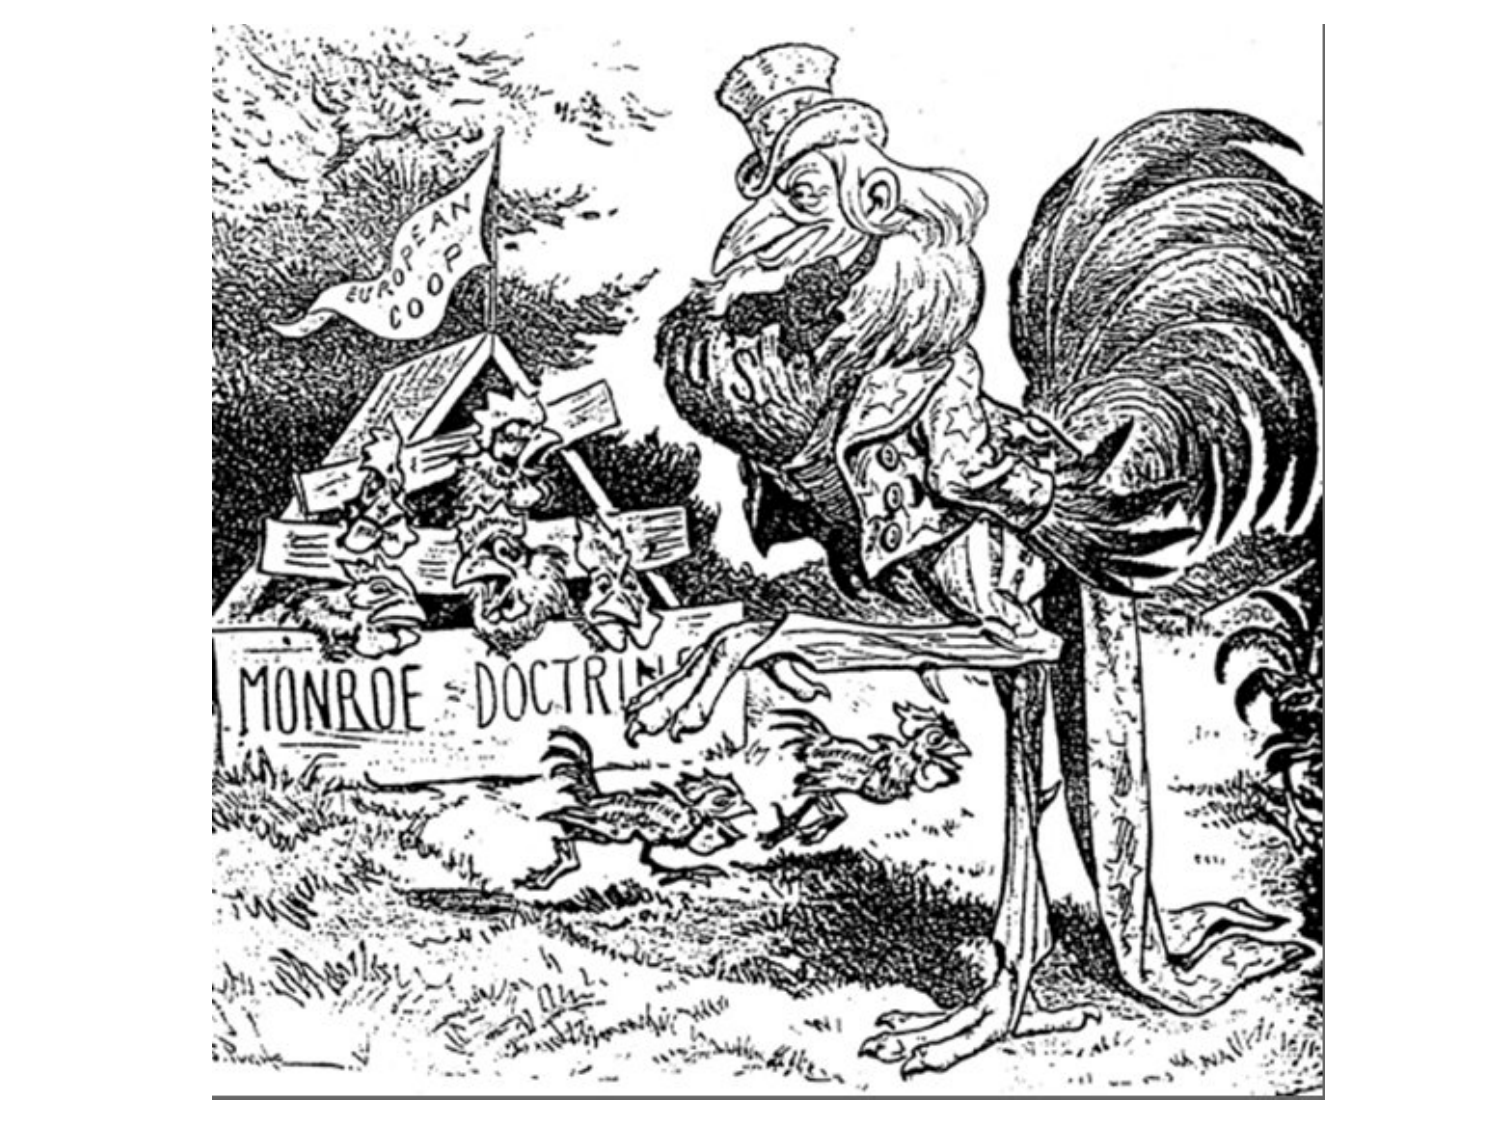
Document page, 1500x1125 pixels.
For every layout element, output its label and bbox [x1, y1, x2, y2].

picture [212, 23, 1326, 1101]
